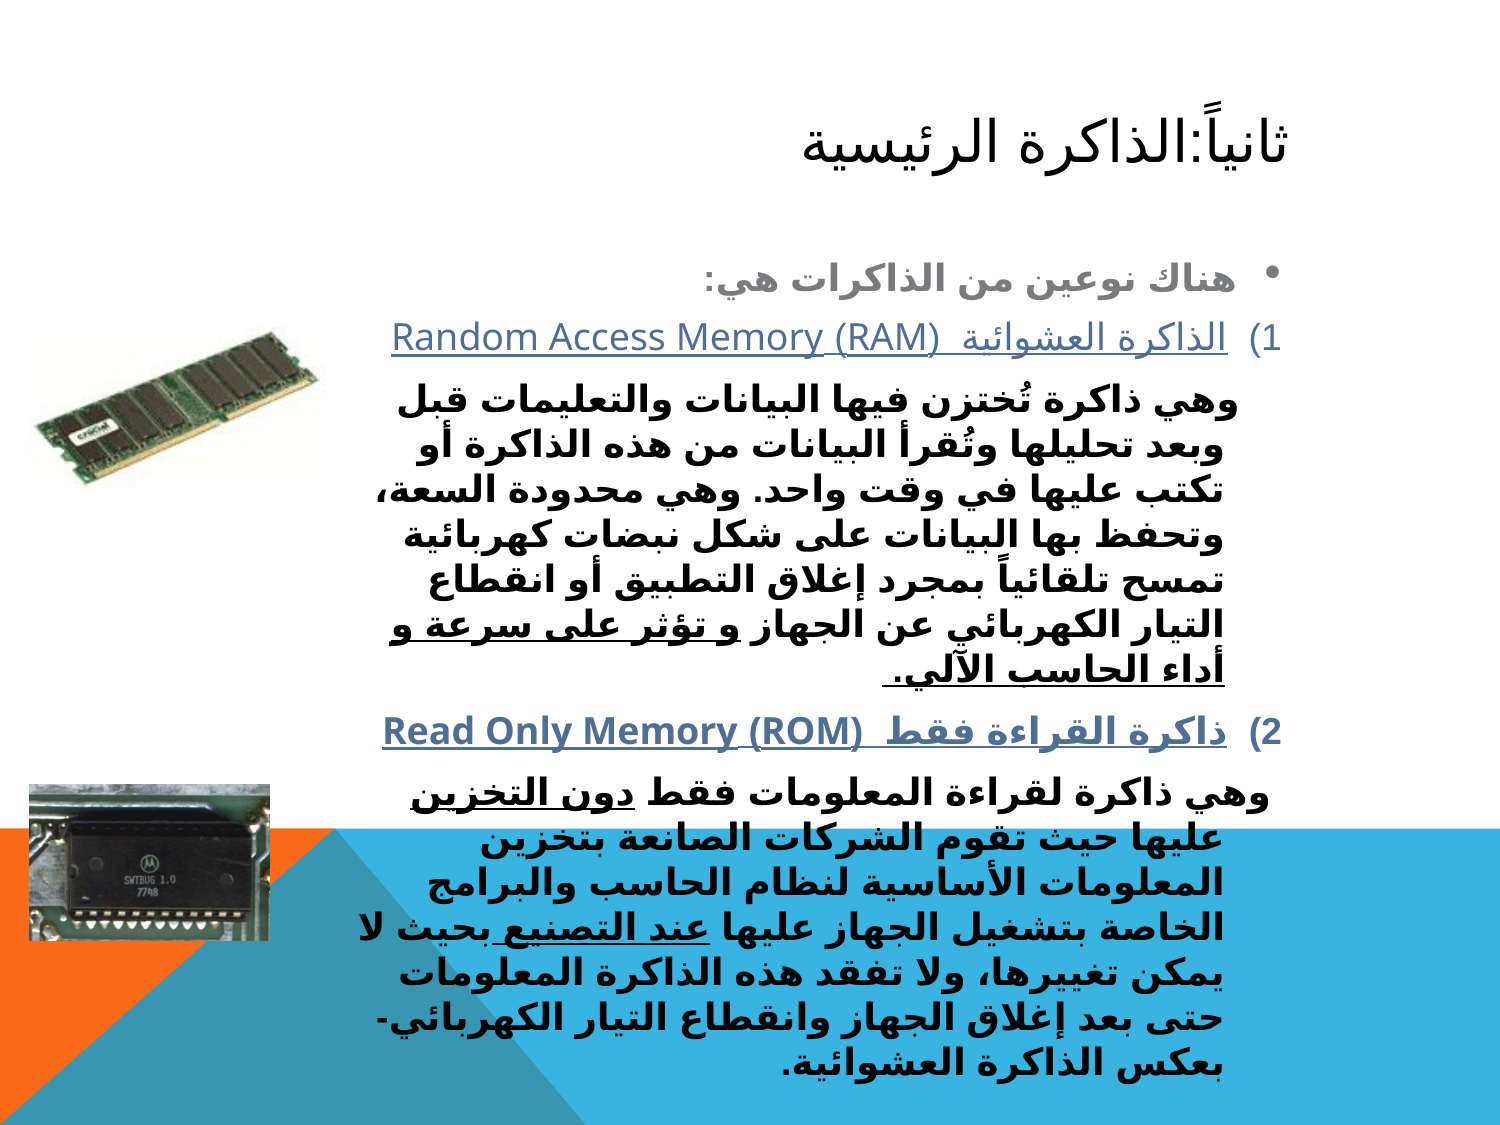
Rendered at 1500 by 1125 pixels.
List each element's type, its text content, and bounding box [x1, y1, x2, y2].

title ثانياً:الذاكرة الرئيسية [75, 45, 1306, 233]
picture [29, 325, 326, 492]
picture [29, 784, 270, 941]
list هناك نوعين من الذاكرات هي: 1) الذاكرة العشوائية (RAM) Random Access Memory وهي ذاكرة تُختزن فيها البيانات والتعليمات قبل وبعد تحليلها وتُقرأ البيانات من هذه الذاكرة أو تكتب عليها في وقت واحد. وهي محدودة السعة، وتحفظ بها البيانات على شكل نبضات كهربائية تمسح تلقائياً بمجرد إغلاق التطبيق أو انقطاع التيار الكهربائي عن الجهاز و تؤثر على سرعة و أداء الحاسب الآلي. 2) ذاكرة القراءة فقط (ROM) Read Only Memory وهي ذاكرة لقراءة المعلومات فقط دون التخزين عليها حيث تقوم الشركات الصانعة بتخزين المعلومات الأساسية لنظام الحاسب والبرامج الخاصة بتشغيل الجهاز عليها عند التصنيع بحيث لا يمكن تغييرها، ولا تفقد هذه الذاكرة المعلومات حتى بعد إغلاق الجهاز وانقطاع التيار الكهربائي-بعكس الذاكرة العشوائية. [324, 255, 1297, 1094]
